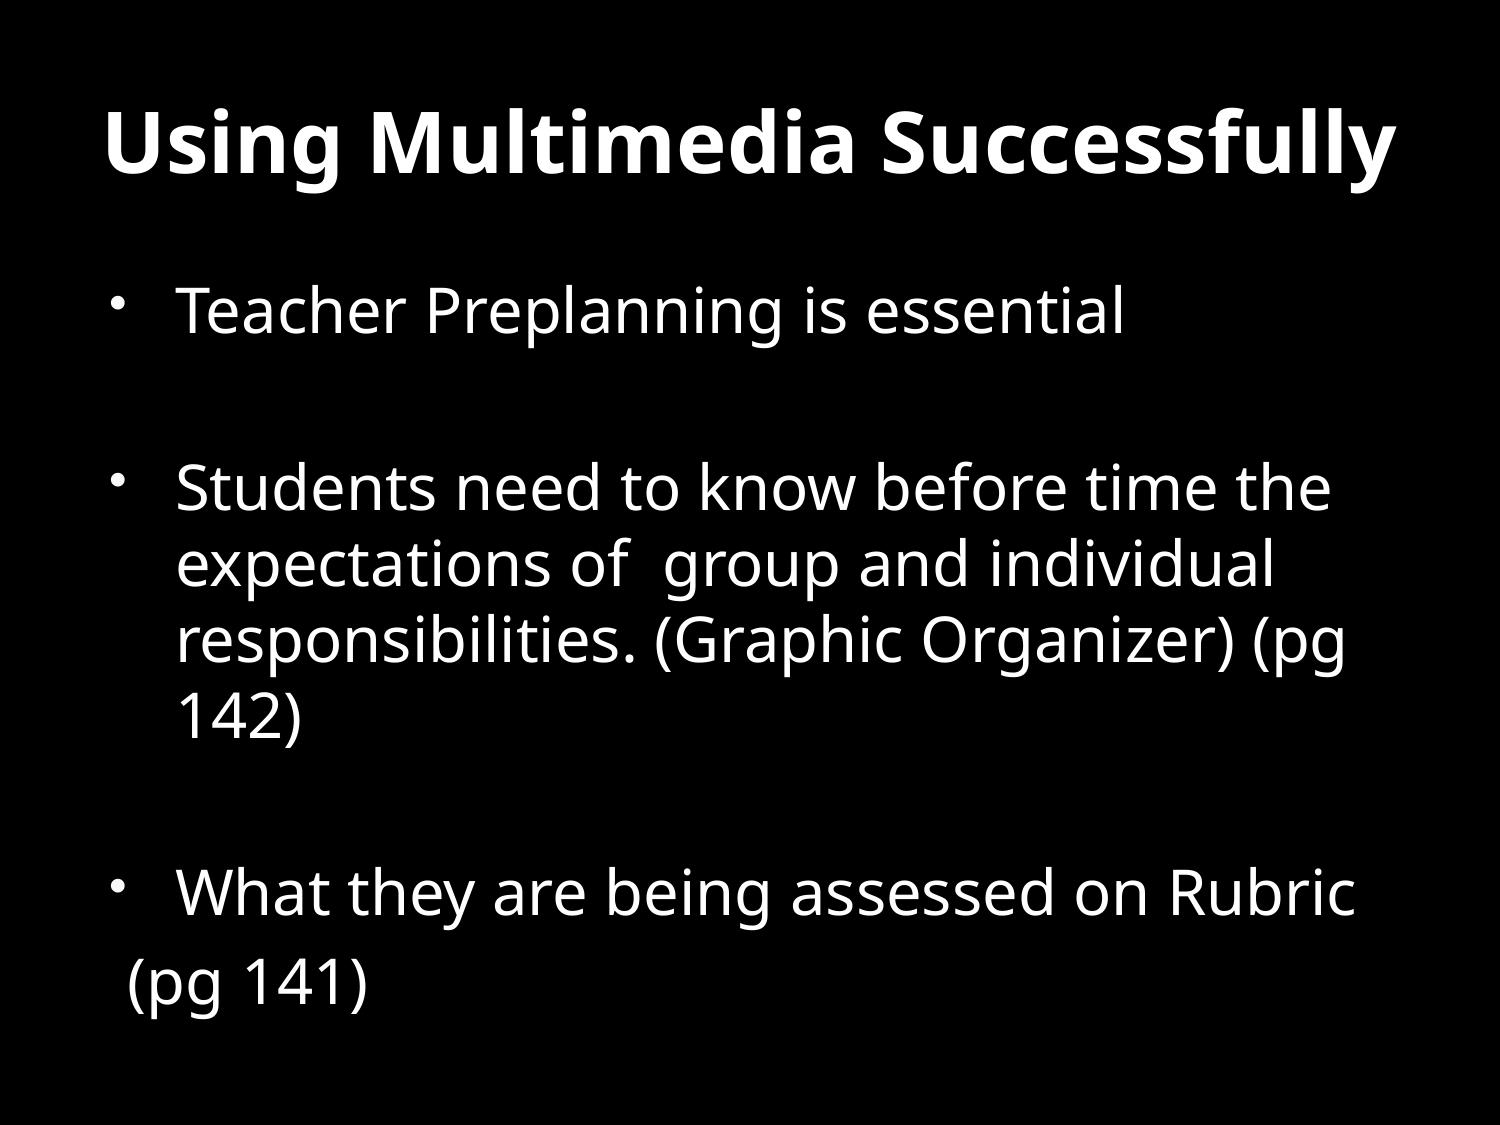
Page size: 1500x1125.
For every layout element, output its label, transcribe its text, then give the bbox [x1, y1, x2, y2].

list Teacher Preplanning is essential Students need to know before time the expectations of group and individual responsibilities. (Graphic Organizer) (pg 142) What they are being assessed on Rubric (pg 141) [75, 262, 1425, 1035]
title Using Multimedia Successfully [75, 45, 1425, 233]
